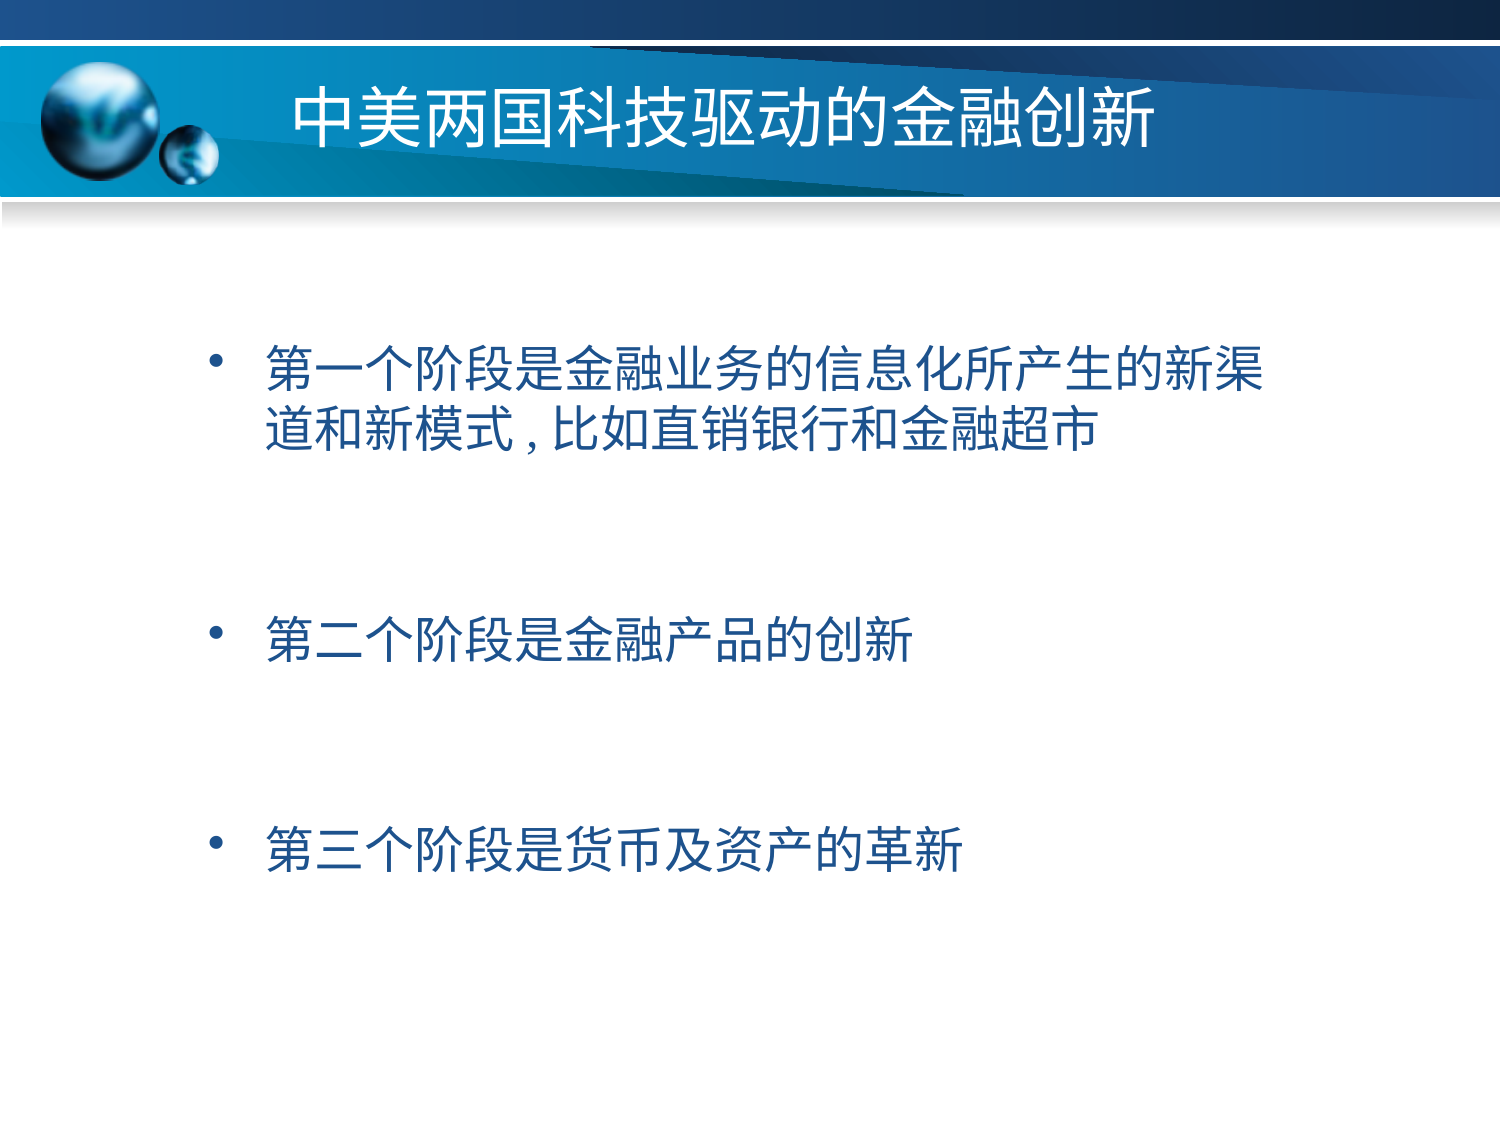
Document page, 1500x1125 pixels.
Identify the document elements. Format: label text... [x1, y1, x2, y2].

picture [42, 63, 159, 180]
picture [160, 126, 218, 184]
text_box 第三个阶段是货币及资产的革新 [193, 811, 1307, 886]
title 中美两国科技驱动的金融创新 [274, 44, 1363, 188]
text_box 第二个阶段是金融产品的创新 [193, 600, 1307, 676]
text_box 第一个阶段是金融业务的信息化所产生的新渠道和新模式,比如直销银行和金融超市 [193, 329, 1307, 465]
